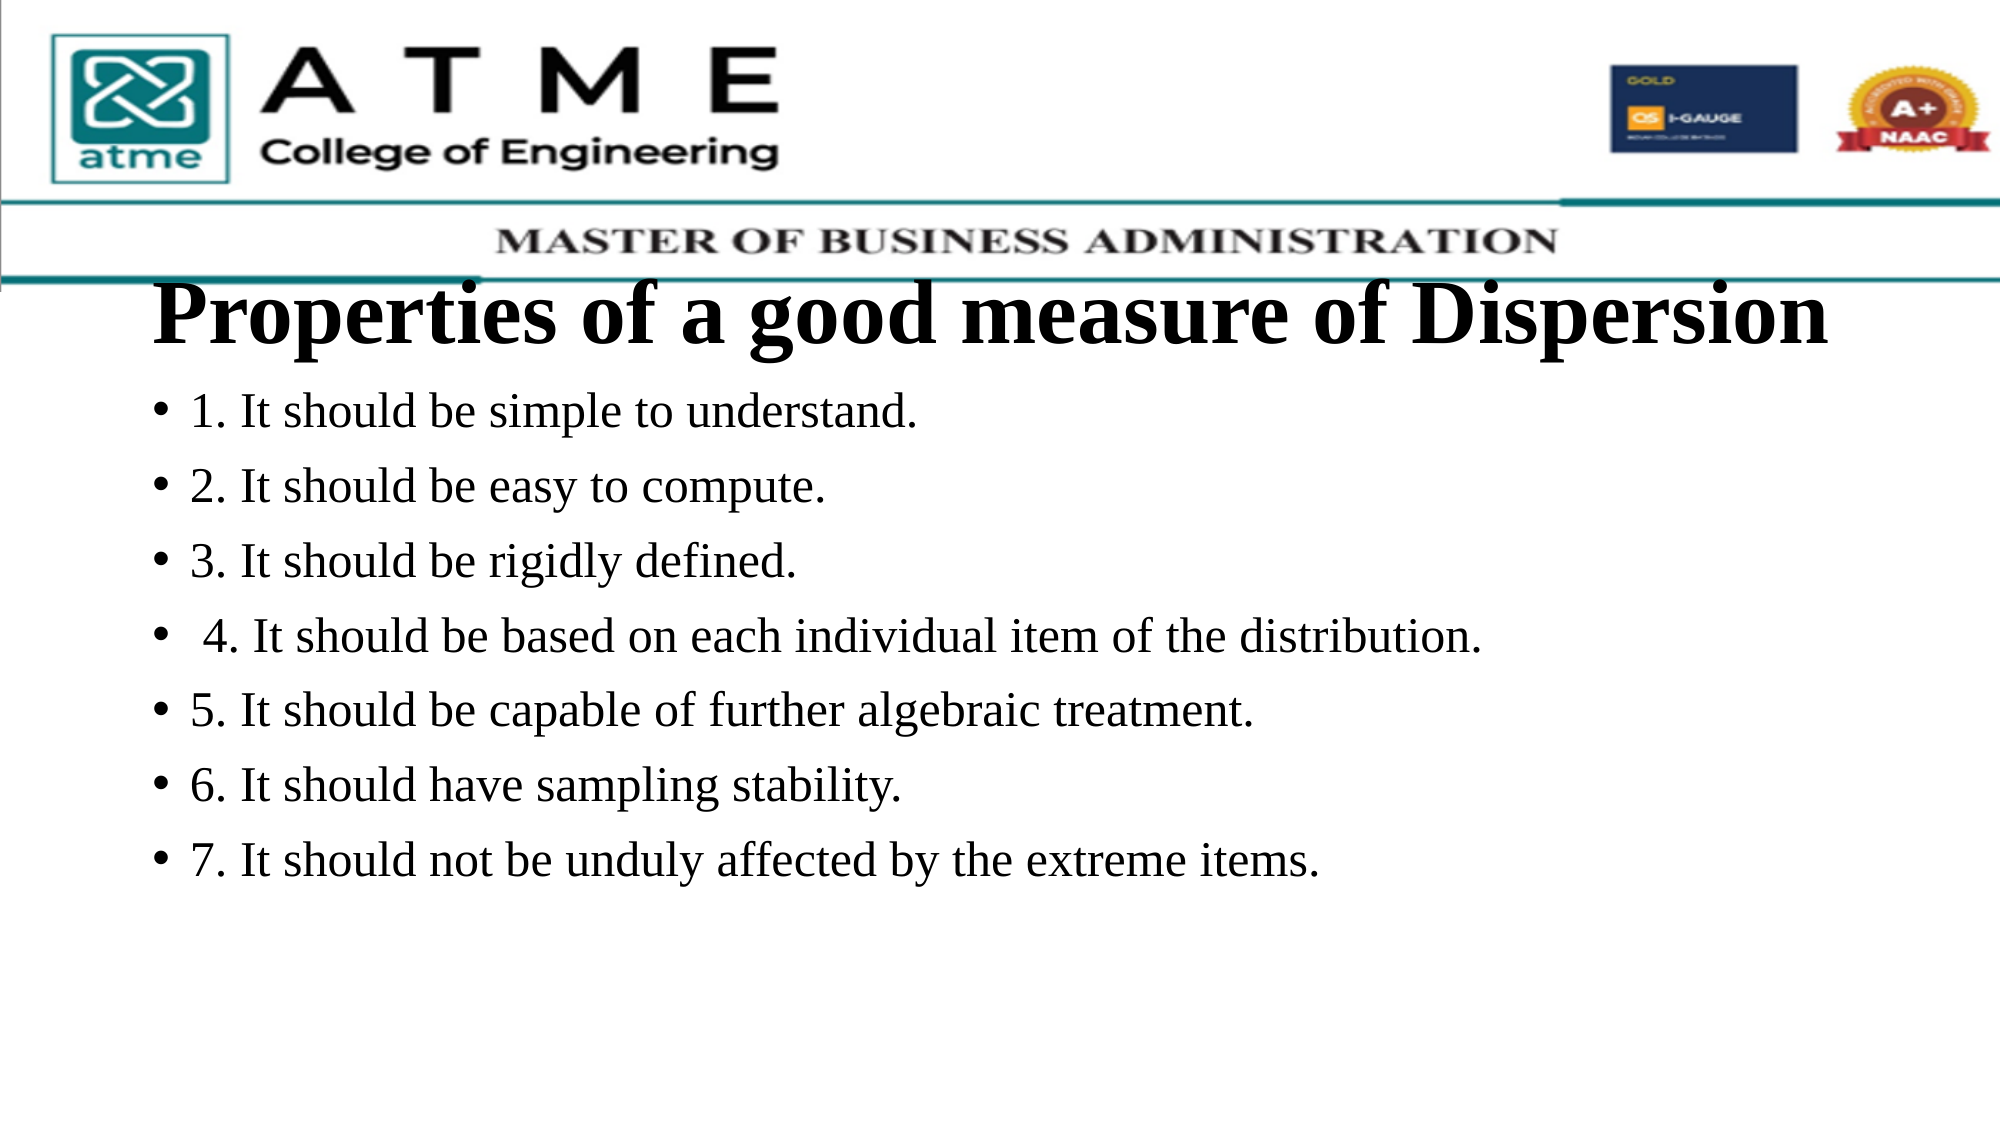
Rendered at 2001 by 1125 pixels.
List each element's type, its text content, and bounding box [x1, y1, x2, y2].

picture [0, 0, 2000, 292]
list 1. It should be simple to understand. 2. It should be easy to compute. 3. It should be rigidly defined. 4. It should be based on each individual item of the distribution. 5. It should be capable of further algebraic treatment. 6. It should have sampling stability. 7. It should not be unduly affected by the extreme items. [137, 376, 1863, 1091]
title Properties of a good measure of Dispersion [137, 205, 1863, 376]
